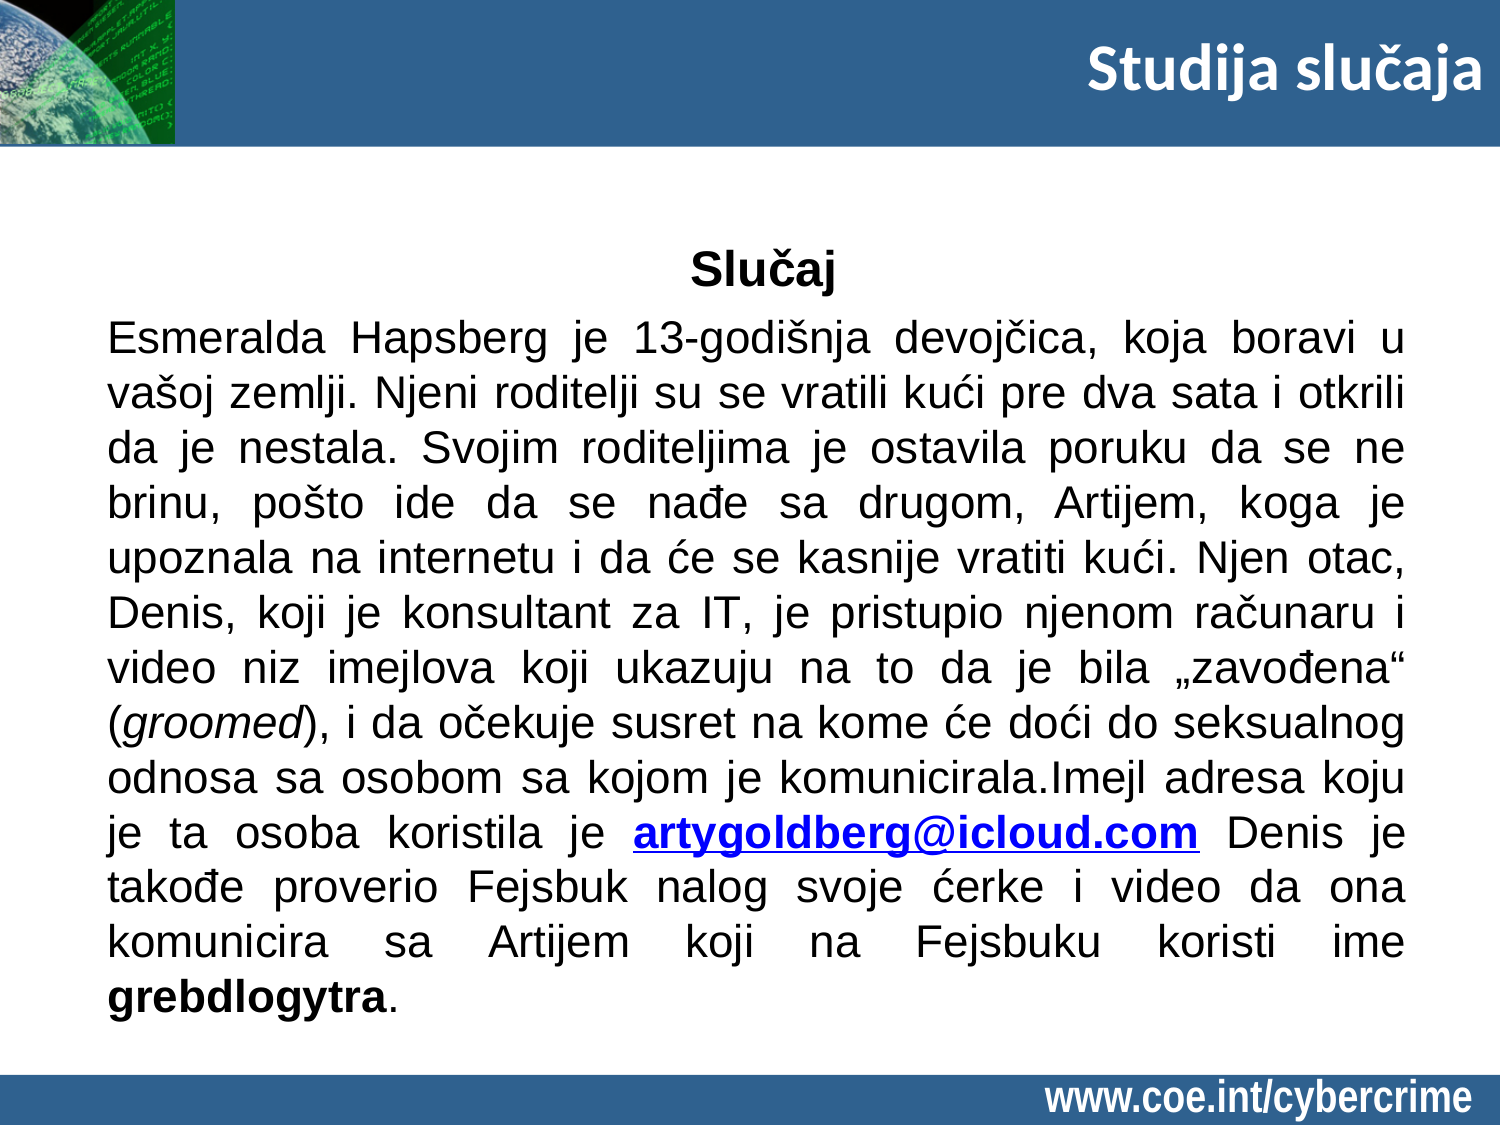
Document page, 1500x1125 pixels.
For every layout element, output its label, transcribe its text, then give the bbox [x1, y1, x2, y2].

text_box www.coe.int/cybercrime [1030, 1059, 1500, 1125]
text_box Esmeralda Hapsberg je 13-godišnja devojčica, koja boravi u vašoj zemlji. Njeni roditelji su se vratili kući pre dva sata i otkrili da je nestala. Svojim roditeljima je ostavila poruku da se ne brinu, pošto ide da se nađe sa drugom, Artijem, koga je upoznala na internetu i da će se kasnije vratiti kući. Njen otac, Denis, koji je konsultant za IT, je pristupio njenom računaru i video niz imejlova koji ukazuju na to da je bila „zavođena“ (groomed), i da očekuje susret na kome će doći do seksualnog odnosa sa osobom sa kojom je komunicirala.Imejl adresa koju je ta osoba koristila je artygoldberg@icloud.com Denis je takođe proverio Fejsbuk nalog svoje ćerke i video da ona komunicira sa Artijem koji na Fejsbuku koristi ime grebdlogytra. [92, 299, 1422, 1030]
text_box Slučaj [174, 228, 1162, 299]
text_box [0, 1073, 1030, 1125]
picture [0, 0, 175, 144]
text_box Studija slučaja [177, 0, 1500, 149]
